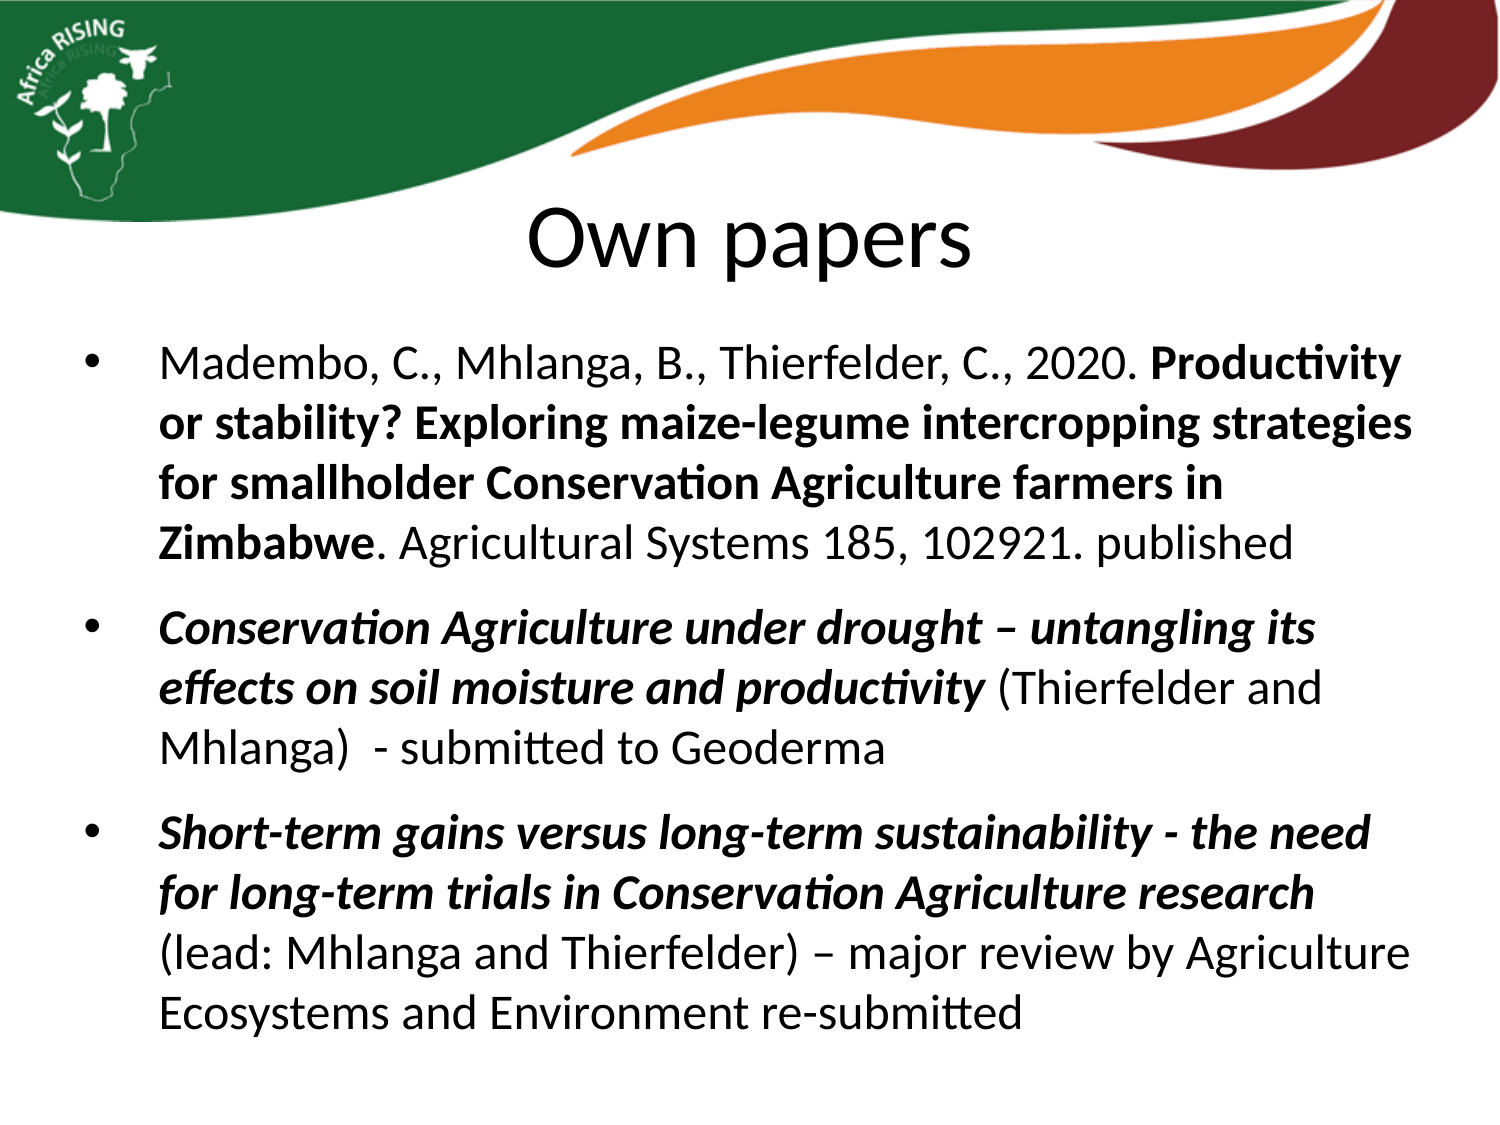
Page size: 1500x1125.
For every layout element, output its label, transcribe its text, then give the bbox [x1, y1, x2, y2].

text_box Madembo, C., Mhlanga, B., Thierfelder, C., 2020. Productivity or stability? Exploring maize-legume intercropping strategies for smallholder Conservation Agriculture farmers in Zimbabwe. Agricultural Systems 185, 102921. published Conservation Agriculture under drought – untangling its effects on soil moisture and productivity (Thierfelder and Mhlanga) - submitted to Geoderma Short-term gains versus long-term sustainability - the need for long-term trials in Conservation Agriculture research (lead: Mhlanga and Thierfelder) – major review by Agriculture Ecosystems and Environment re-submitted [68, 322, 1432, 1048]
title Own papers [75, 137, 1425, 322]
picture [0, 0, 1499, 222]
